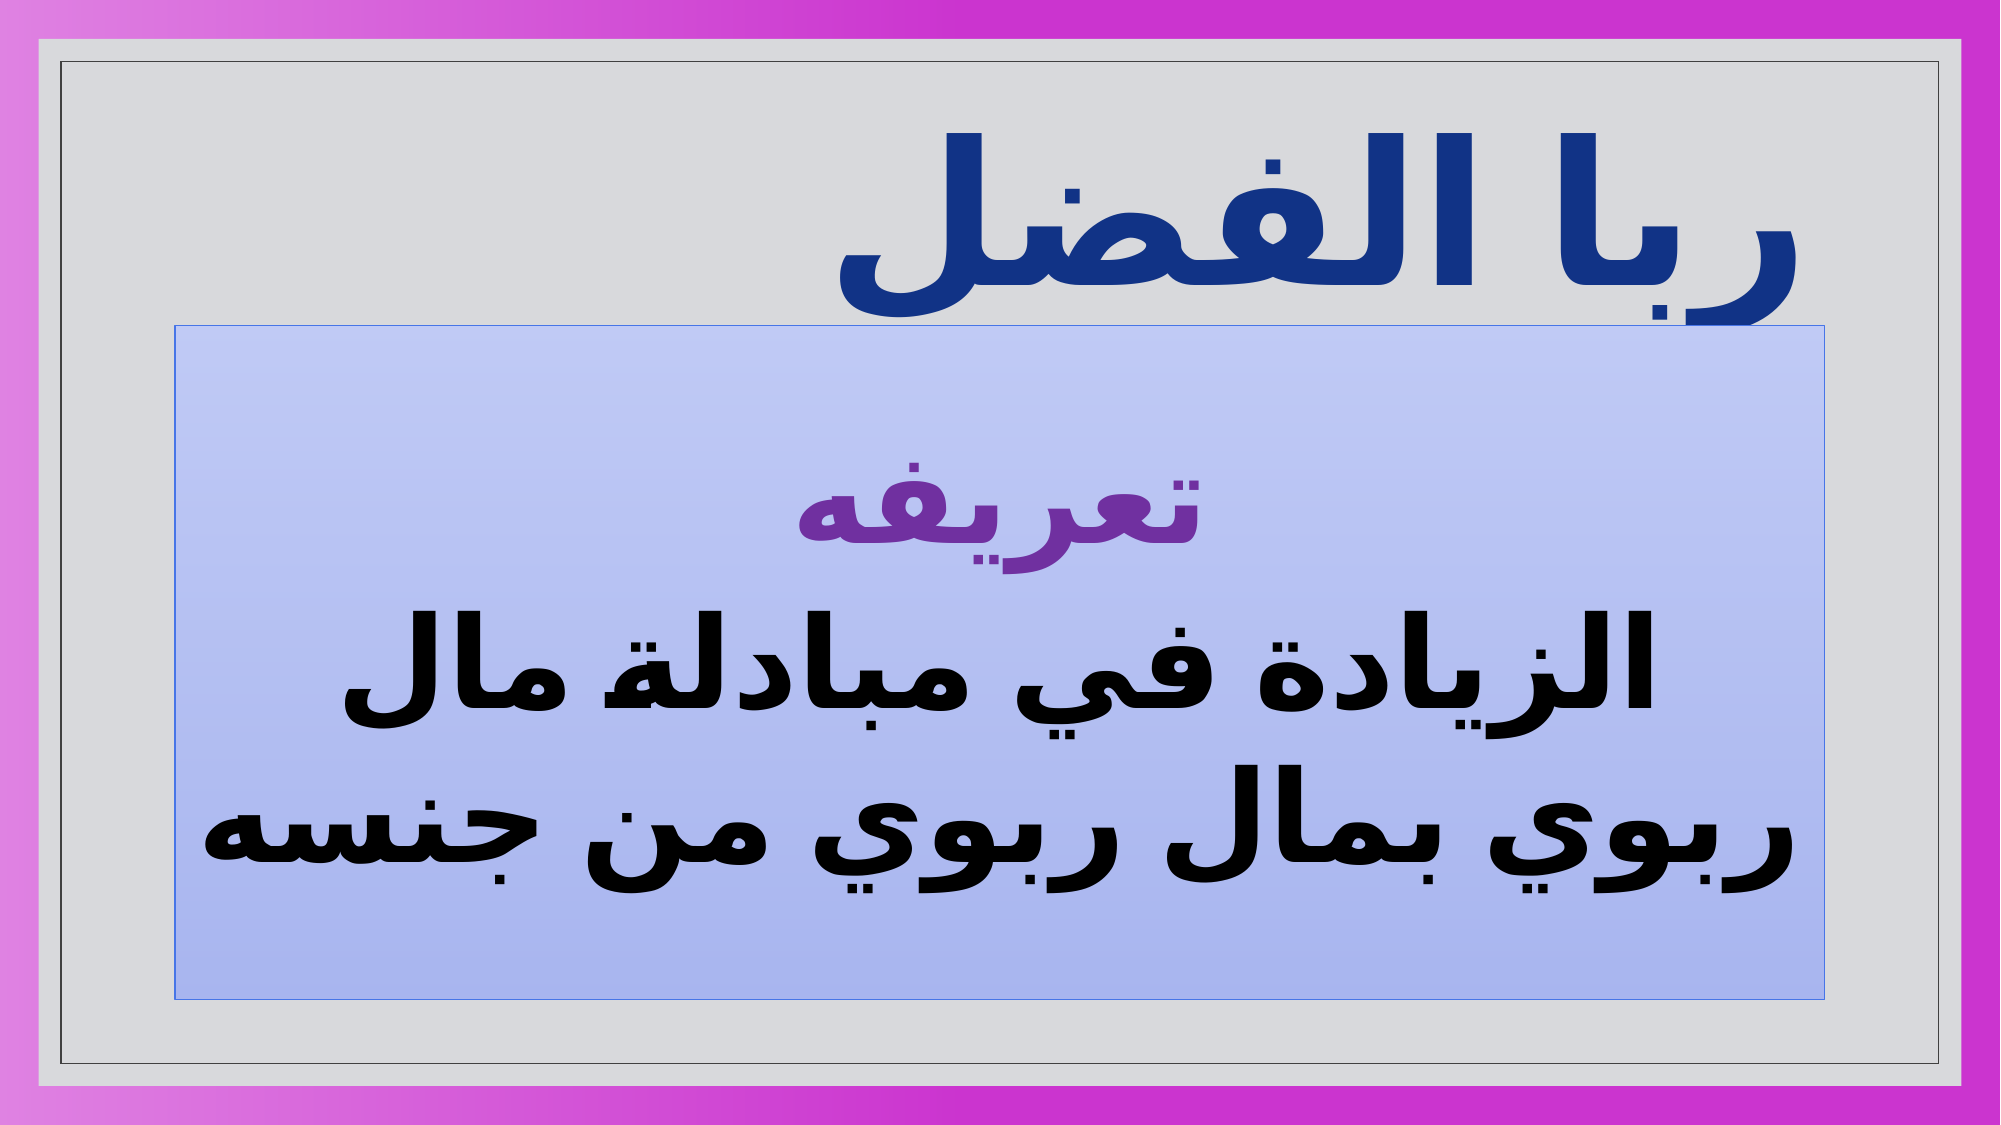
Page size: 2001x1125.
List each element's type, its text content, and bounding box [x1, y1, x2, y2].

title ربا الفضل [174, 92, 1825, 325]
list تعريفه الزيادة في مبادلة مال ربوي بمال ربوي من جنسه [174, 325, 1825, 1000]
